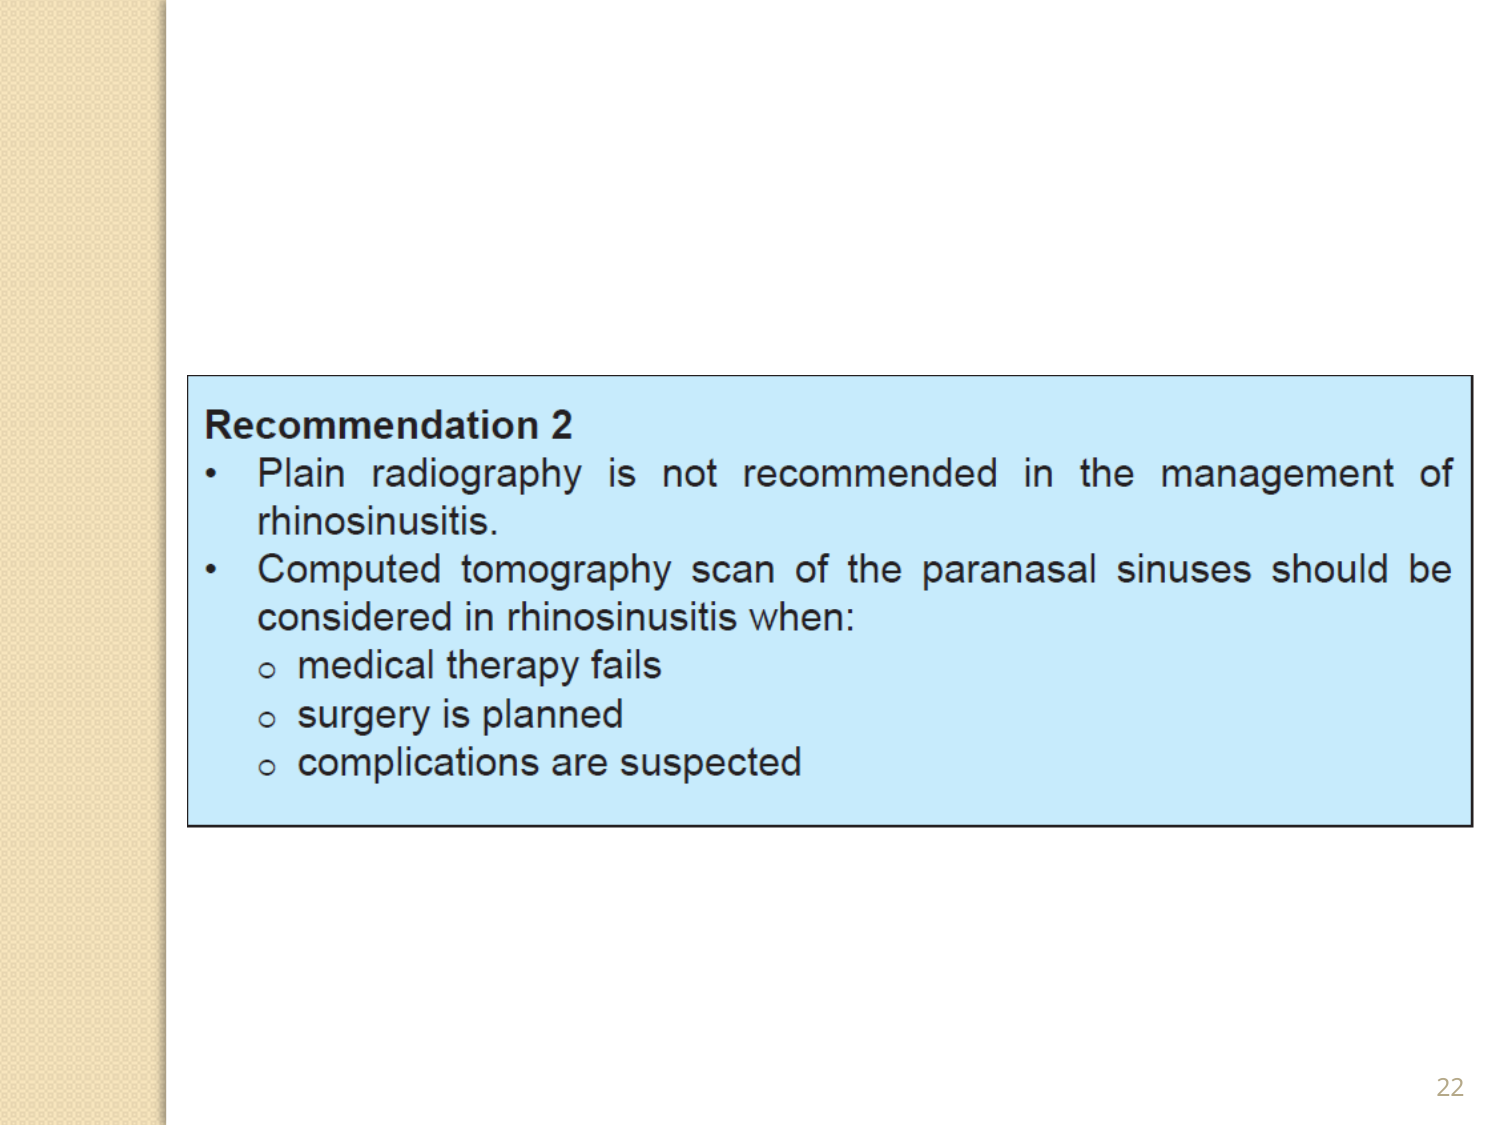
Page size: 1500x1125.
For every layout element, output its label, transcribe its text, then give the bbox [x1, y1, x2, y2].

picture [187, 375, 1476, 830]
slide_number 22 [1413, 1034, 1488, 1113]
